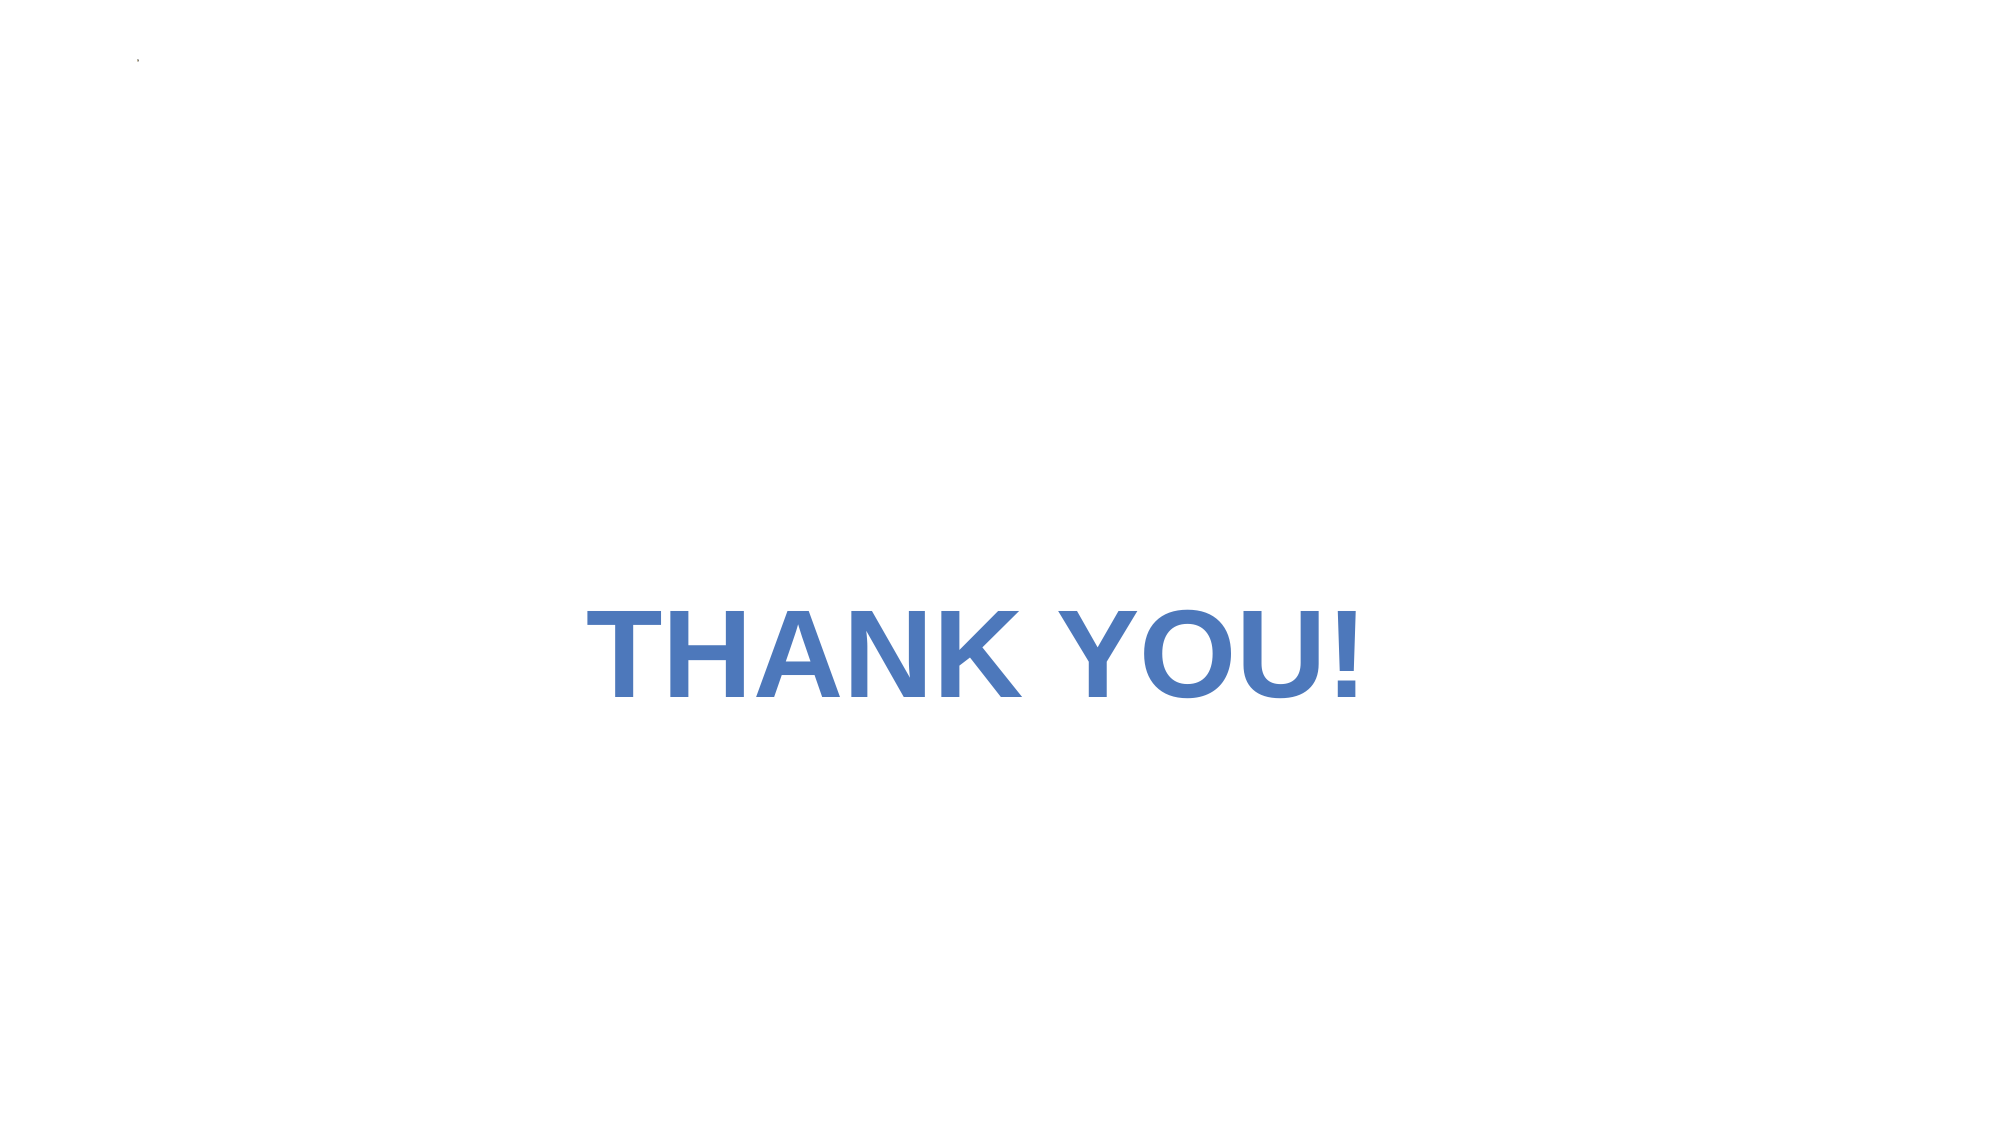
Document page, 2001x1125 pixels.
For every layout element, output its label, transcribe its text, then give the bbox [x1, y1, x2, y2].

text_box Thank you! [571, 565, 1419, 730]
